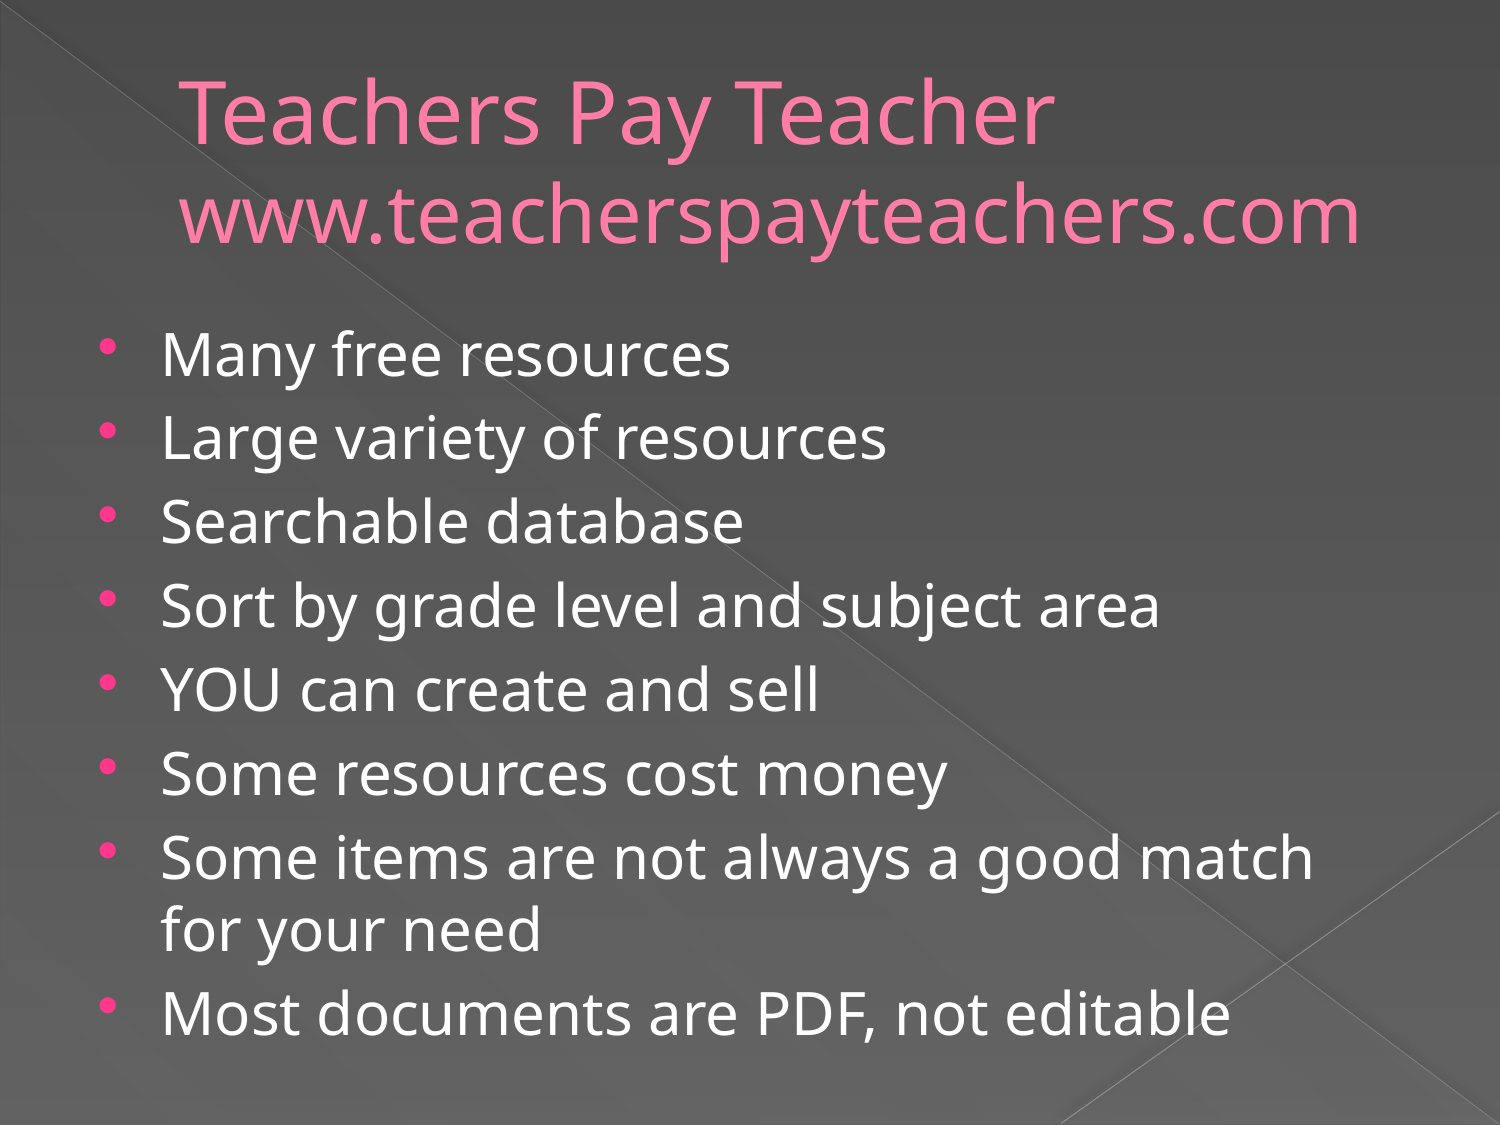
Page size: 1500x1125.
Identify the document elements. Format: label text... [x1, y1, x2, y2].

title Teachers Pay Teacher www.teacherspayteachers.com [75, 43, 1425, 274]
list Many free resources Large variety of resources Searchable database Sort by grade level and subject area YOU can create and sell Some resources cost money Some items are not always a good match for your need Most documents are PDF, not editable [75, 308, 1425, 1059]
